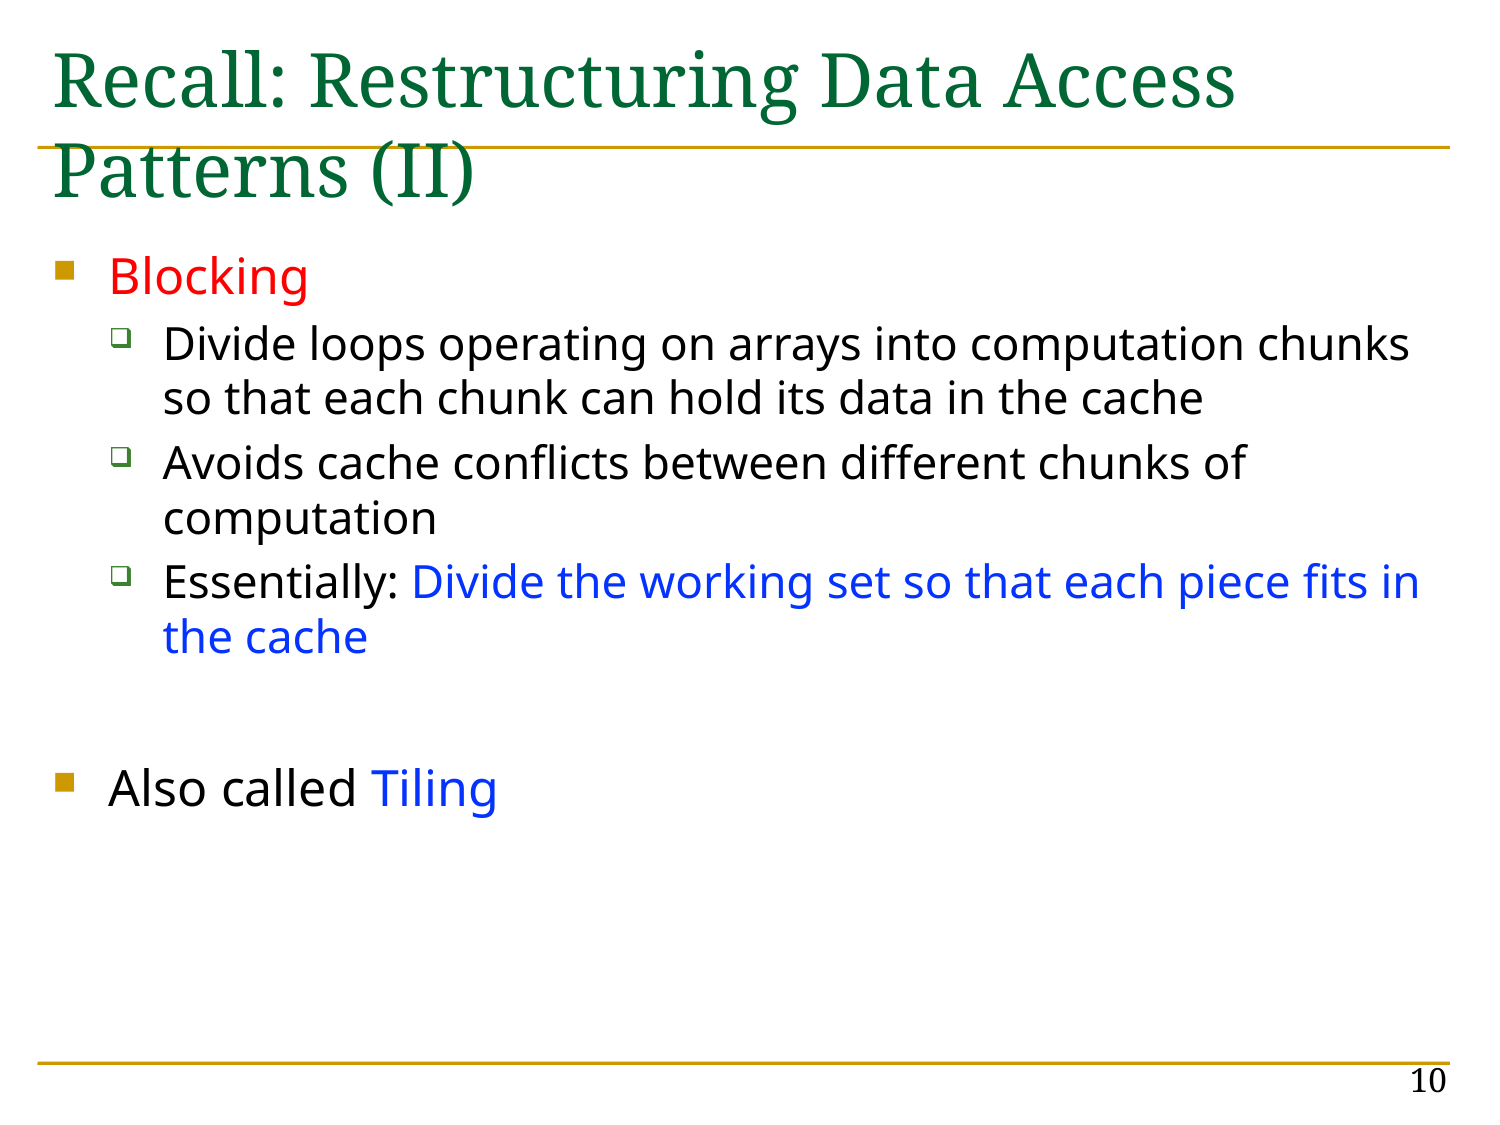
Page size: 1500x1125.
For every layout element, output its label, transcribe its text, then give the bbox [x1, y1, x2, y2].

title Recall: Restructuring Data Access Patterns (II) [37, 24, 1450, 200]
list Blocking Divide loops operating on arrays into computation chunks so that each chunk can hold its data in the cache Avoids cache conflicts between different chunks of computation Essentially: Divide the working set so that each piece fits in the cache Also called Tiling [37, 237, 1450, 1125]
slide_number 10 [1111, 1036, 1462, 1112]
